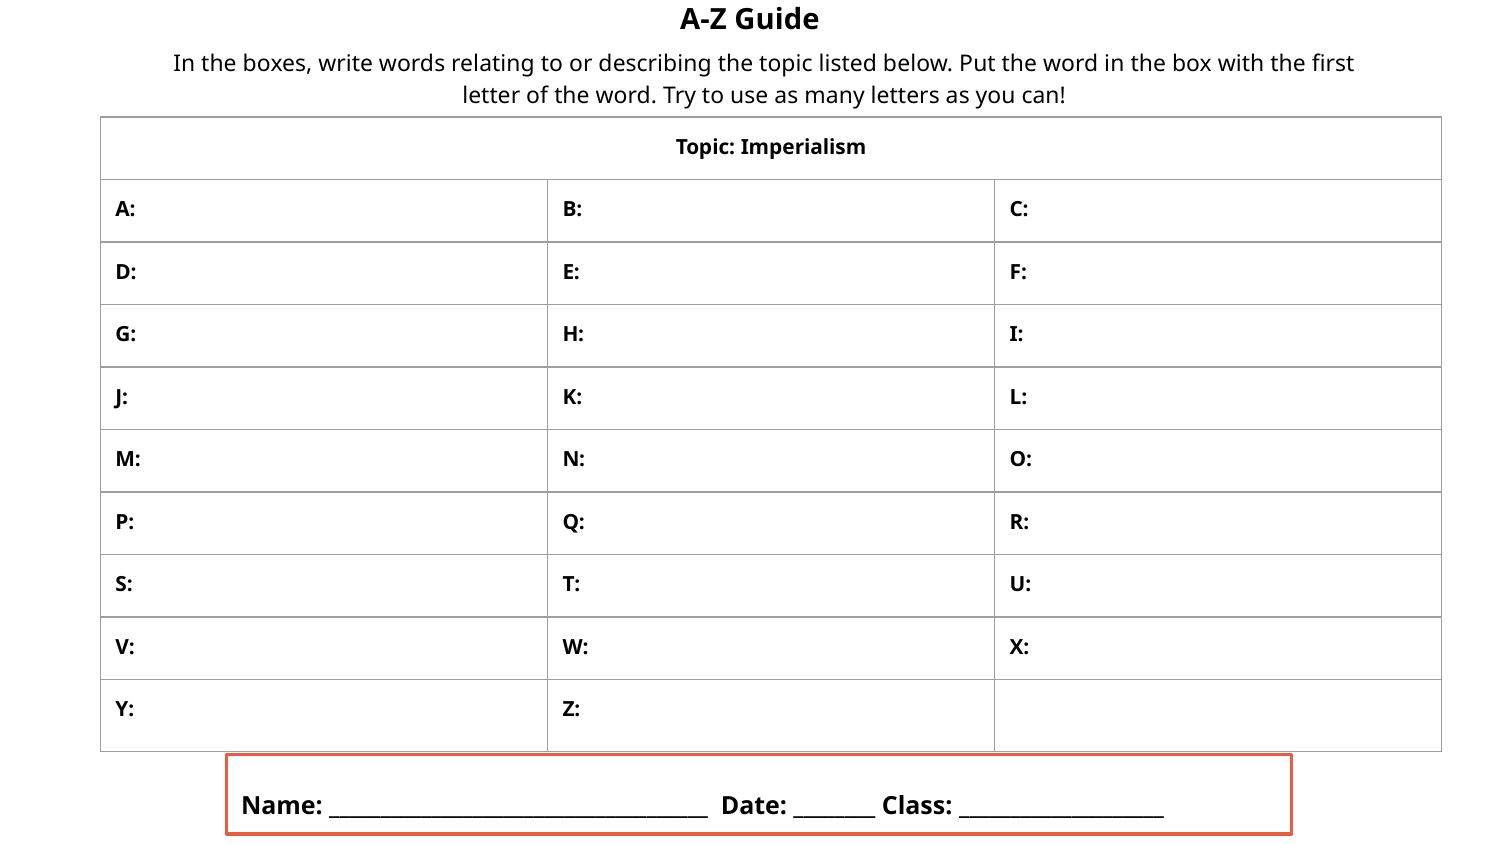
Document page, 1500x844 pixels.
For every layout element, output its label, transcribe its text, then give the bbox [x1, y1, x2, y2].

table_cell K: [548, 368, 994, 429]
table_cell B: [548, 180, 994, 241]
table_cell O: [995, 430, 1441, 491]
table_cell E: [548, 243, 994, 304]
table_cell D: [101, 243, 547, 304]
table_cell H: [548, 305, 994, 366]
table_cell Y: [101, 680, 547, 751]
table_cell V: [101, 618, 547, 679]
table_cell R: [995, 493, 1441, 554]
table_cell I: [995, 305, 1441, 366]
table_header Topic: Imperialism [101, 118, 1441, 179]
table_cell T: [548, 555, 994, 616]
text_box Name: _____________________________________ Date: ________ Class: ____________________ [226, 754, 1292, 834]
table_cell G: [101, 305, 547, 366]
table_cell C: [995, 180, 1441, 241]
table_cell P: [101, 493, 547, 554]
table_cell J: [101, 368, 547, 429]
table_cell X: [995, 618, 1441, 679]
table_cell U: [995, 555, 1441, 616]
table_cell L: [995, 368, 1441, 429]
text_box In the boxes, write words relating to or describing the topic listed below. Put the word in the box with the first letter of the word. Try to use as many letters as you can! [129, 34, 1400, 116]
table_cell S: [101, 555, 547, 616]
table_cell F: [995, 243, 1441, 304]
table_cell A: [101, 180, 547, 241]
list A-Z Guide [639, 0, 861, 34]
table_cell Q: [548, 493, 994, 554]
table_cell M: [101, 430, 547, 491]
table_cell [995, 680, 1441, 751]
table_cell Z: [548, 680, 994, 751]
table_cell N: [548, 430, 994, 491]
table_cell W: [548, 618, 994, 679]
